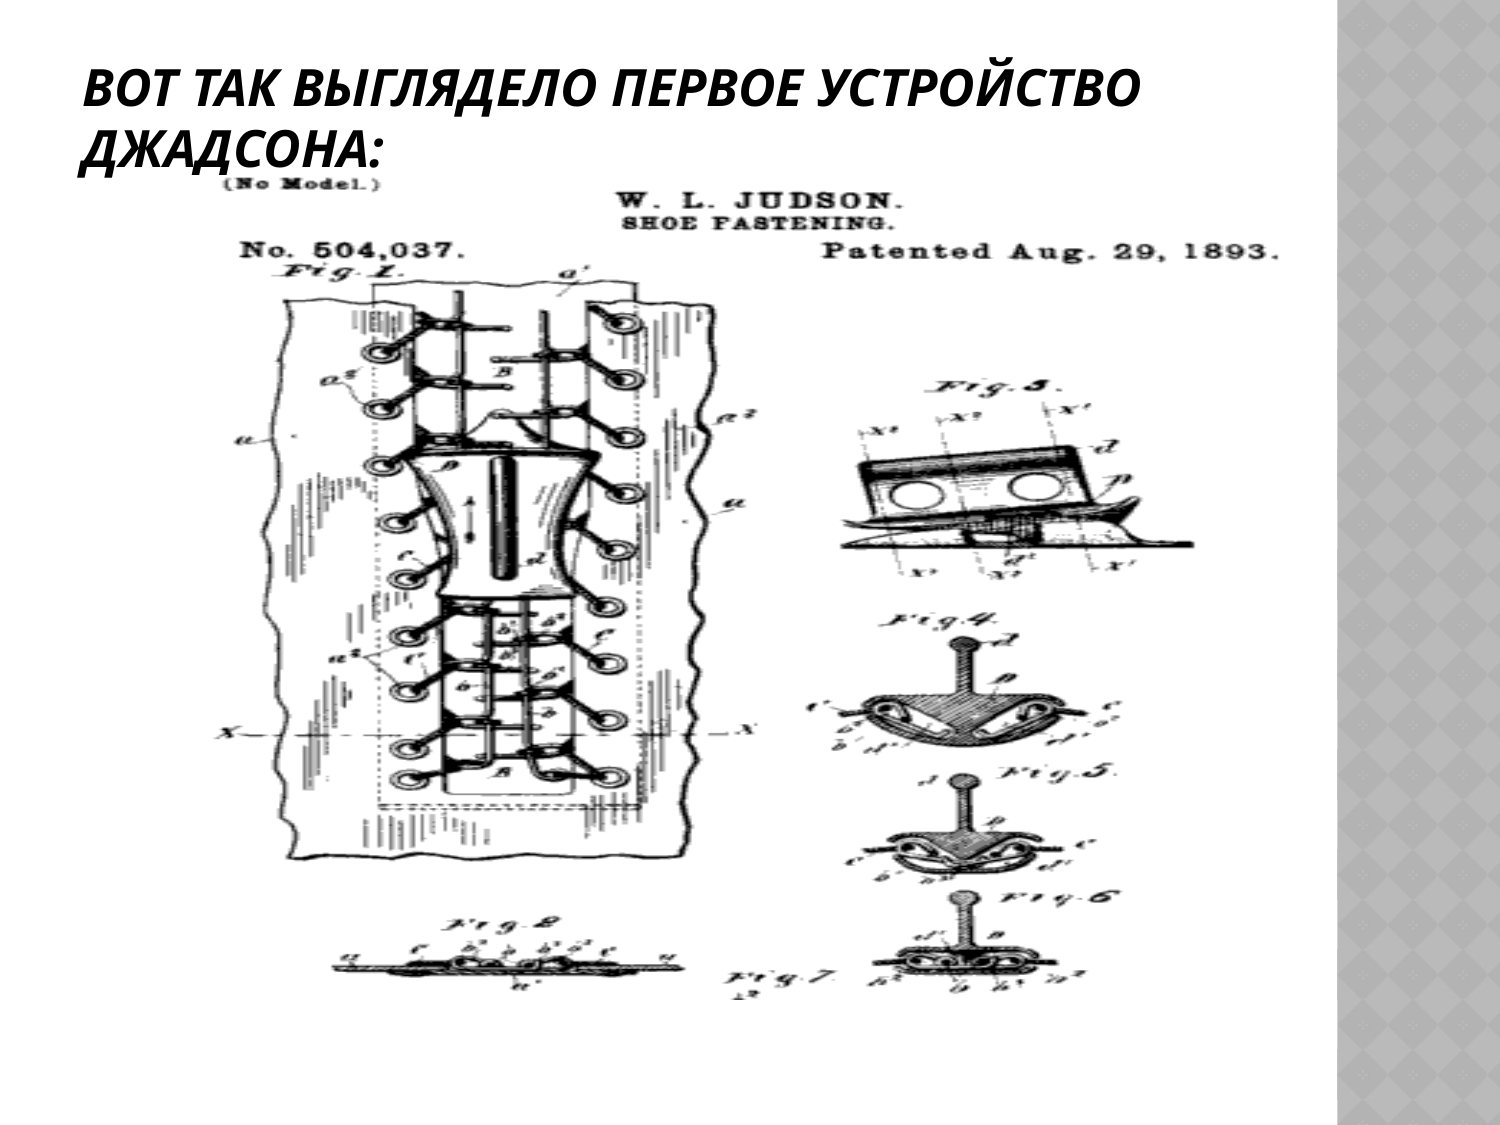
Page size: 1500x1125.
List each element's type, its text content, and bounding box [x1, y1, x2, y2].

title Вот так выглядело первое устройство Джадсона: [75, 52, 1263, 240]
picture [140, 175, 1313, 1001]
